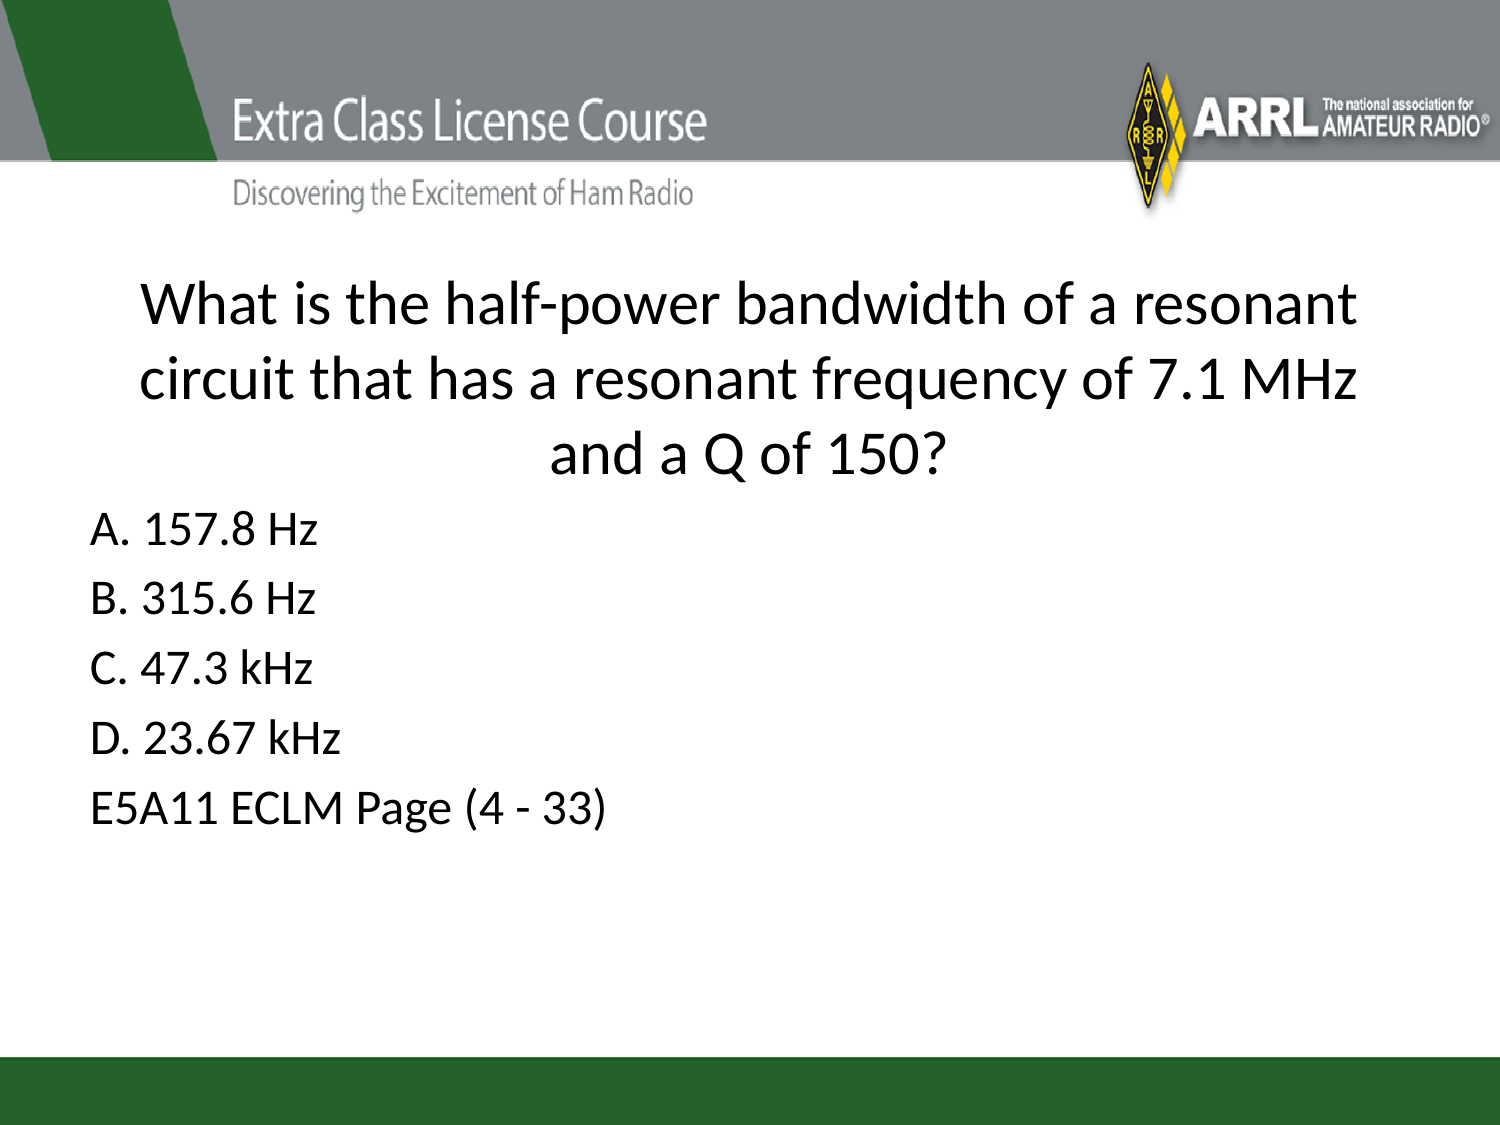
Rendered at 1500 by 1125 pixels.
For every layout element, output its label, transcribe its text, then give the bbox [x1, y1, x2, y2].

picture [0, 0, 1500, 1125]
title What is the half-power bandwidth of a resonant circuit that has a resonant frequency of 7.1 MHz and a Q of 150? [75, 254, 1425, 435]
list A. 157.8 Hz B. 315.6 Hz C. 47.3 kHz D. 23.67 kHz E5A11 ECLM Page (4 - 33) [75, 487, 1425, 1005]
